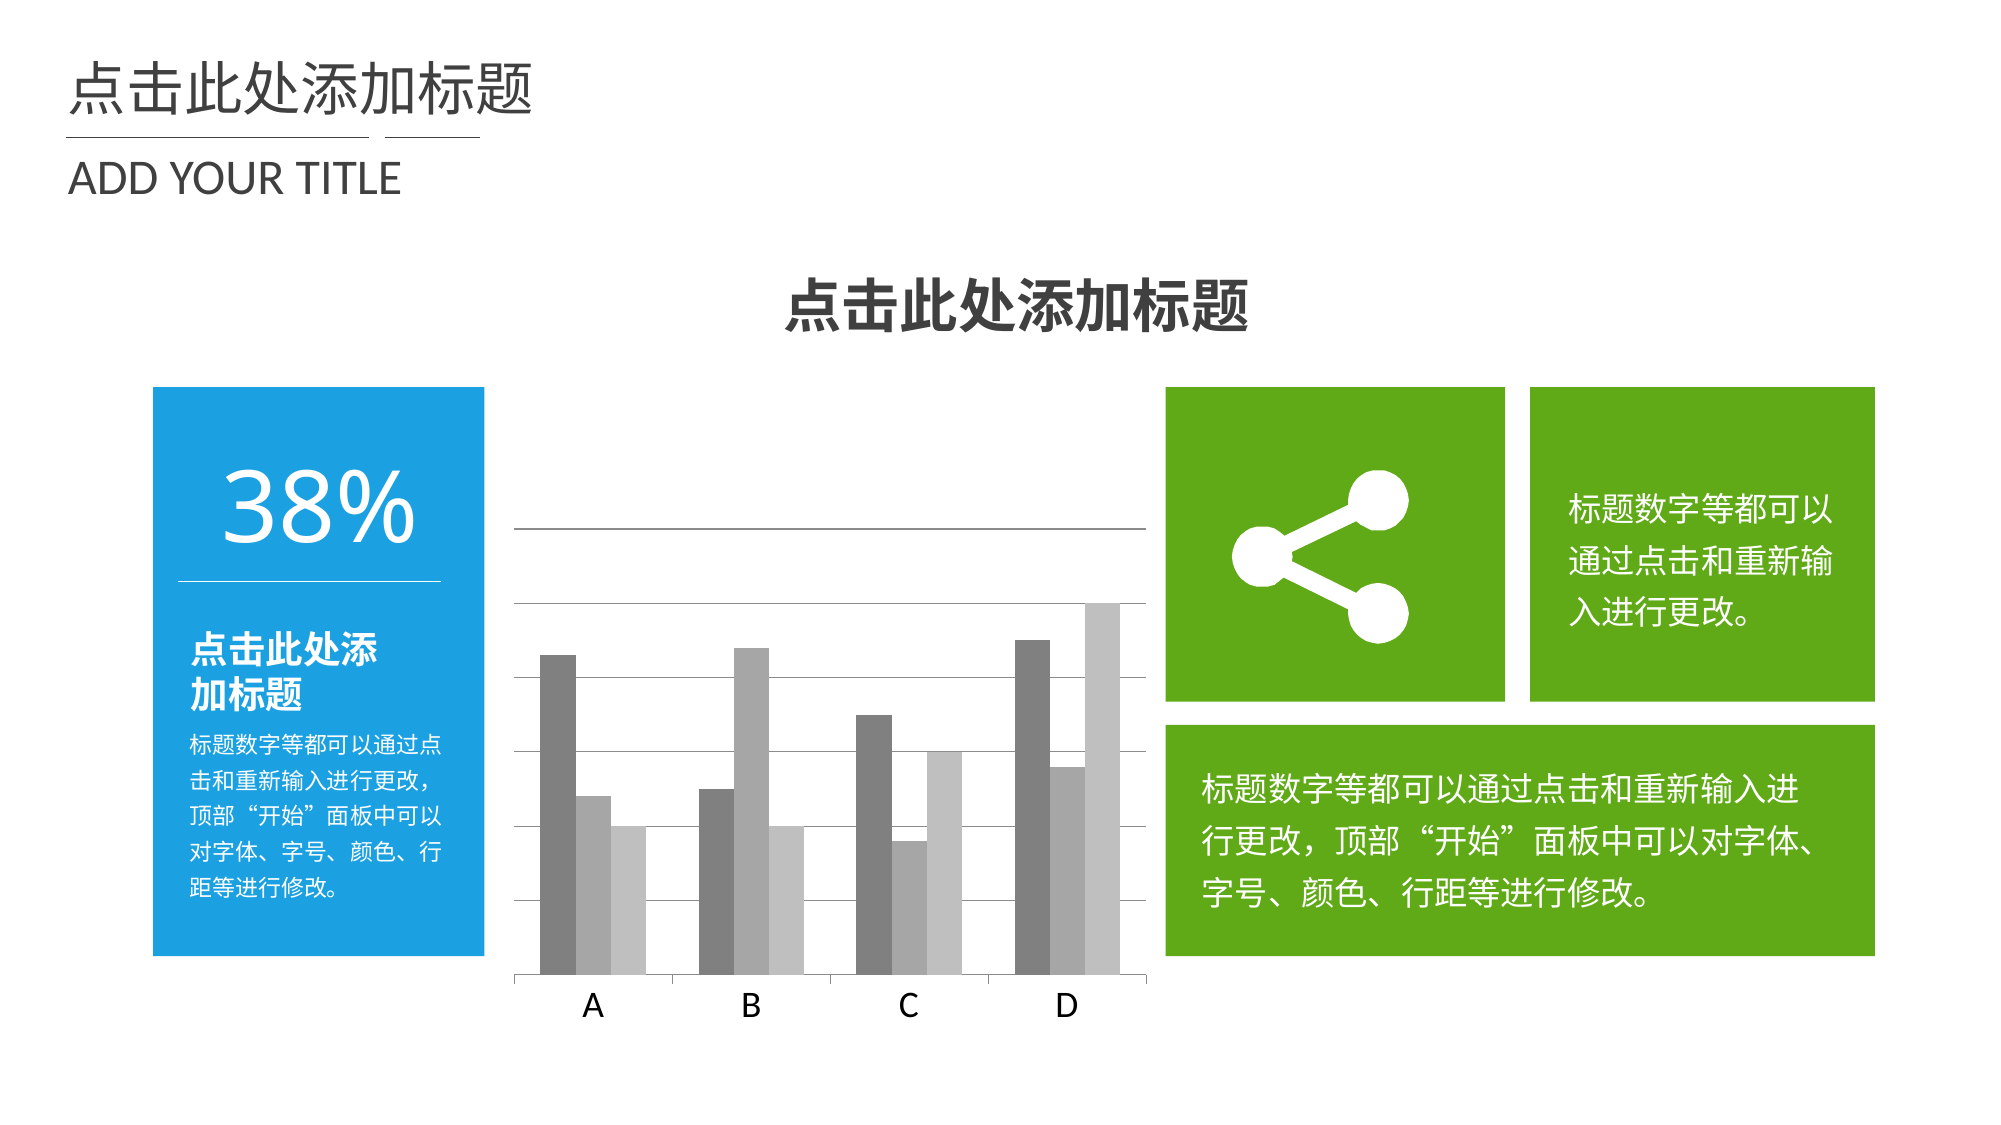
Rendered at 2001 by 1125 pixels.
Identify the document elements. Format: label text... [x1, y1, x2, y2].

text_box 标题数字等都可以通过点击和重新输入进行更改。 [1557, 470, 1875, 638]
text_box 标题数字等都可以通过点击和重新输入进行更改，顶部“开始”面板中可以对字体、字号、颜色、行距等进行修改。 [1190, 750, 1838, 918]
chart [500, 518, 1160, 1038]
text_box 点击此处添加标题 [175, 618, 403, 724]
text_box 点击此处添加标题 [53, 44, 550, 130]
text_box [1529, 386, 1876, 703]
text_box 点击此处添加标题 [768, 261, 1265, 347]
text_box [152, 386, 485, 957]
text_box ADD YOUR TITLE [53, 137, 463, 213]
text_box 38% [186, 435, 454, 571]
text_box 标题数字等都可以通过点击和重新输入进行更改，顶部“开始”面板中可以对字体、字号、颜色、行距等进行修改。 [177, 716, 463, 907]
text_box [1231, 470, 1409, 644]
text_box [1165, 386, 1506, 703]
text_box [1165, 724, 1876, 957]
